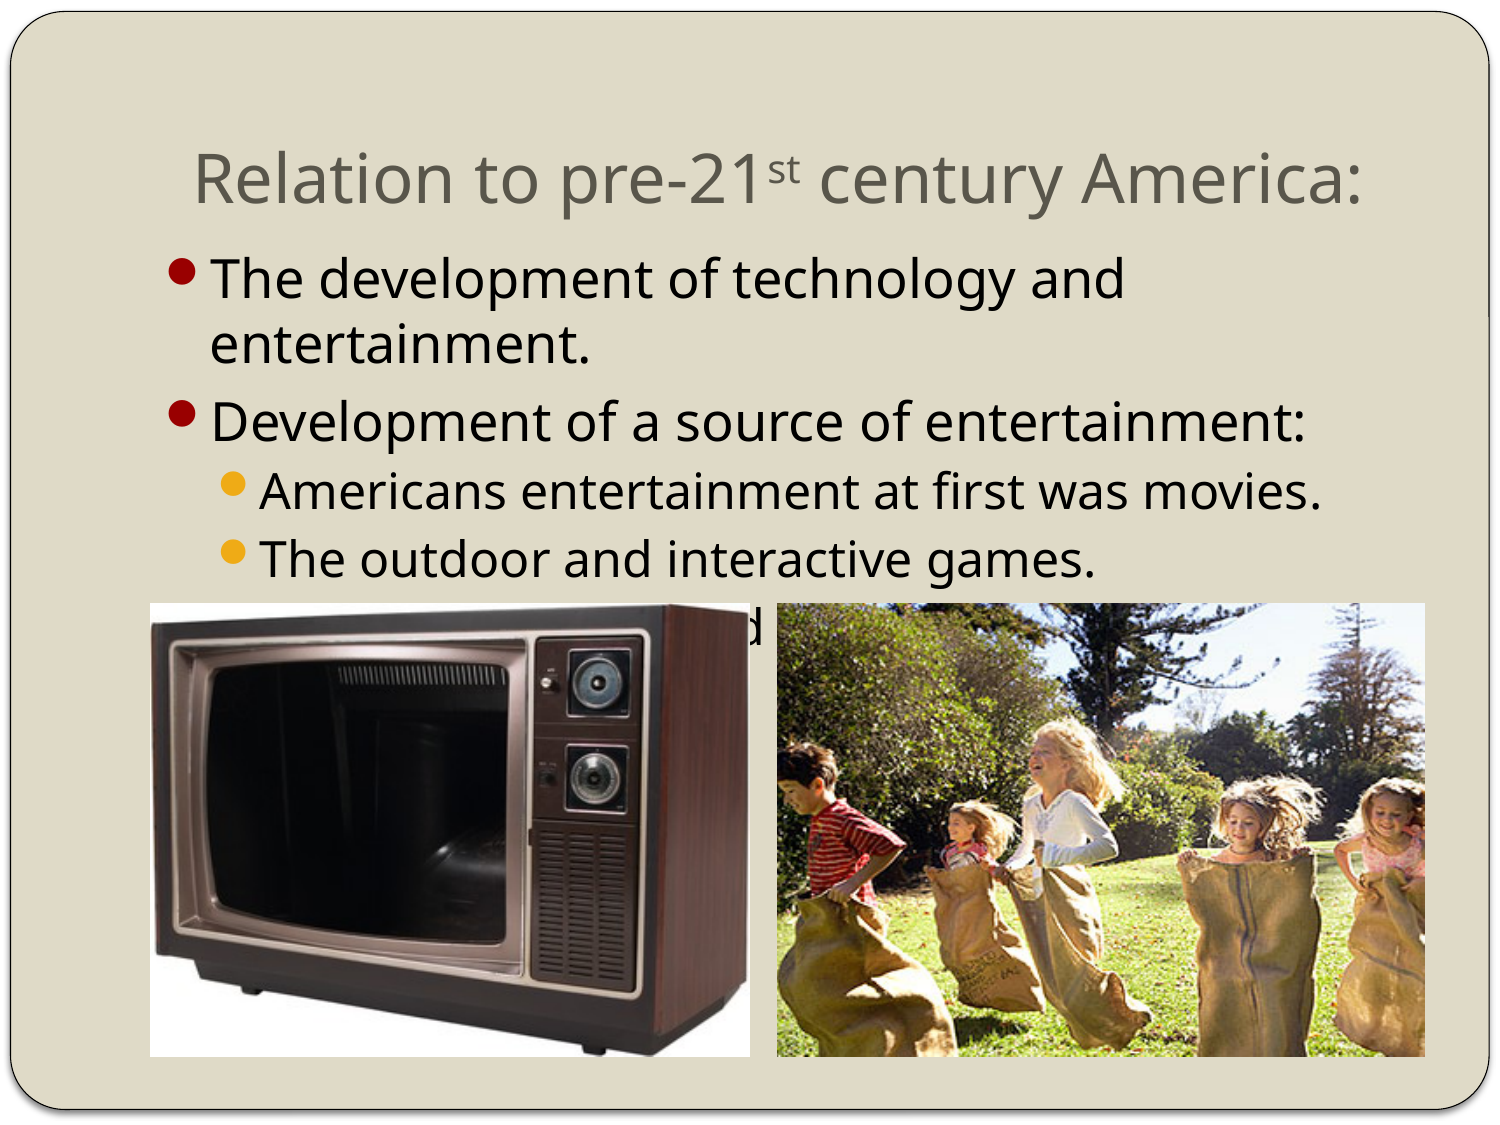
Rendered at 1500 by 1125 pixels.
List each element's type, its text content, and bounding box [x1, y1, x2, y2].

picture [777, 603, 1426, 1057]
list The development of technology and entertainment. Development of a source of entertainment: Americans entertainment at first was movies. The outdoor and interactive games. Home televisions had been another source of entertainment. [150, 237, 1425, 988]
title Relation to pre-21st century America: [150, 45, 1425, 233]
picture [149, 603, 751, 1057]
